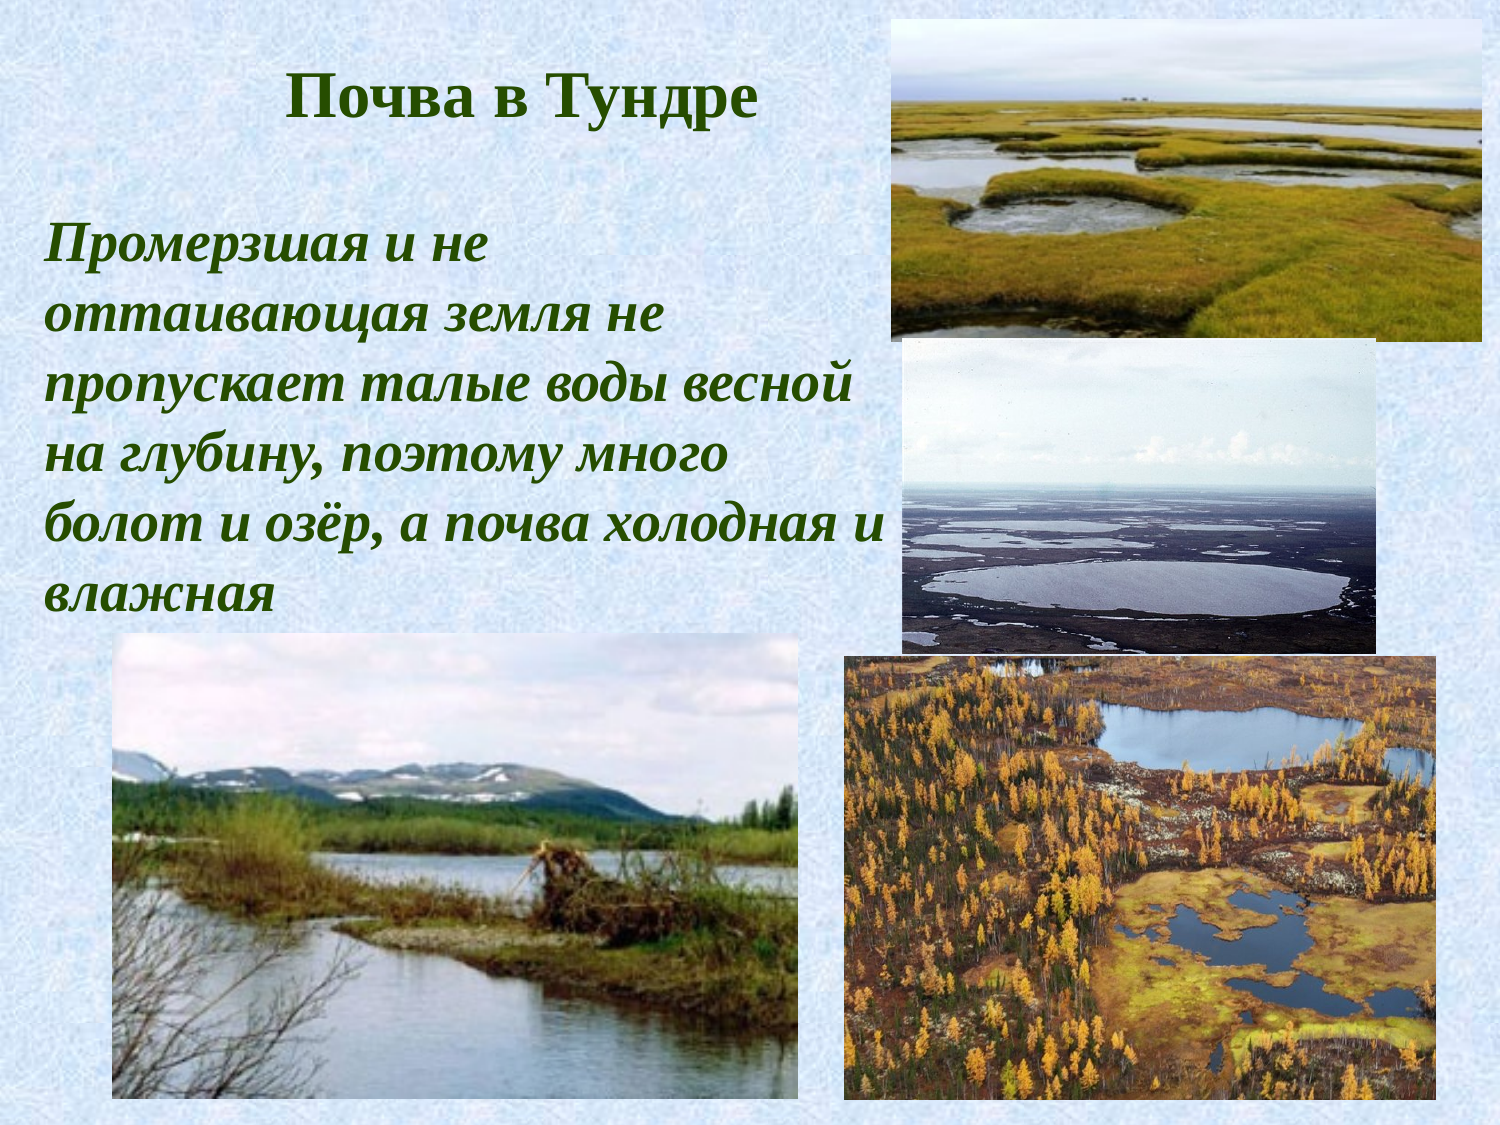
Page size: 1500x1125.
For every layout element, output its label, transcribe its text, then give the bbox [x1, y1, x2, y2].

text_box Почва в Тундре [0, 43, 886, 138]
text_box Промерзшая и не оттаивающая земля не пропускает талые воды весной на глубину, поэтому много болот и озёр, а почва холодная и влажная [29, 196, 896, 631]
picture [0, 0, 1500, 1125]
